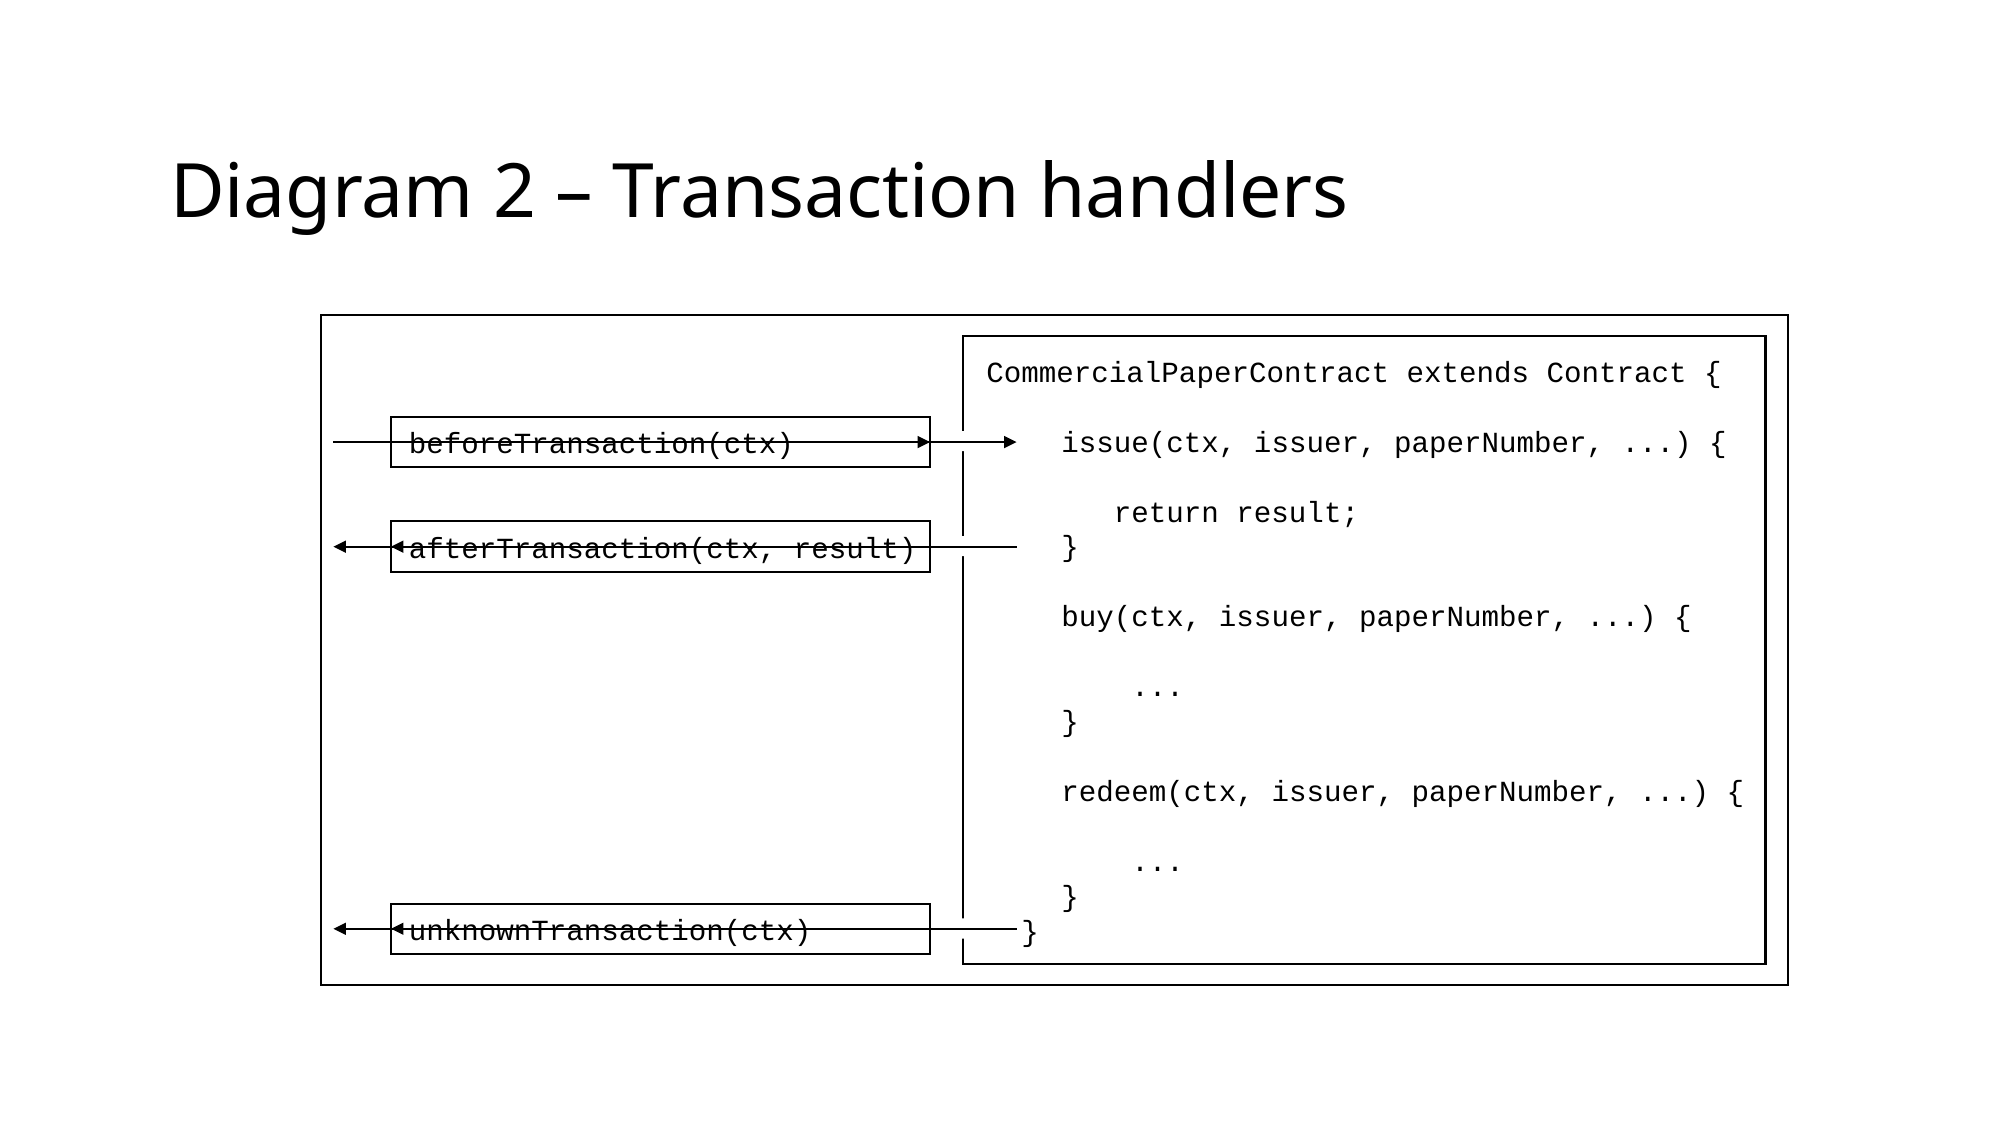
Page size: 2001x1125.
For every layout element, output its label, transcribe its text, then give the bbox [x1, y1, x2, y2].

text_box [952, 536, 973, 546]
text_box [952, 548, 973, 557]
text_box beforeTransaction(ctx) [392, 443, 931, 468]
text_box [953, 443, 974, 452]
text_box afterTransaction(ctx, result) [392, 521, 931, 546]
text_box [320, 315, 1788, 986]
text_box unknownTransaction(ctx) [392, 903, 931, 928]
text_box unknownTransaction(ctx) [391, 930, 931, 954]
text_box afterTransaction(ctx, result) [392, 548, 931, 572]
text_box CommercialPaperContract extends Contract { issue(ctx, issuer, paperNumber, ...) { return result; } buy(ctx, issuer, paperNumber, ...) { ... } redeem(ctx, issuer, paperNumber, ...) { ... } } [962, 336, 1766, 965]
text_box [951, 930, 972, 939]
text_box [953, 431, 974, 441]
text_box [951, 918, 972, 928]
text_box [333, 441, 392, 930]
text_box beforeTransaction(ctx) [391, 416, 931, 441]
text_box Diagram 2 – Transaction handlers [162, 84, 1888, 303]
